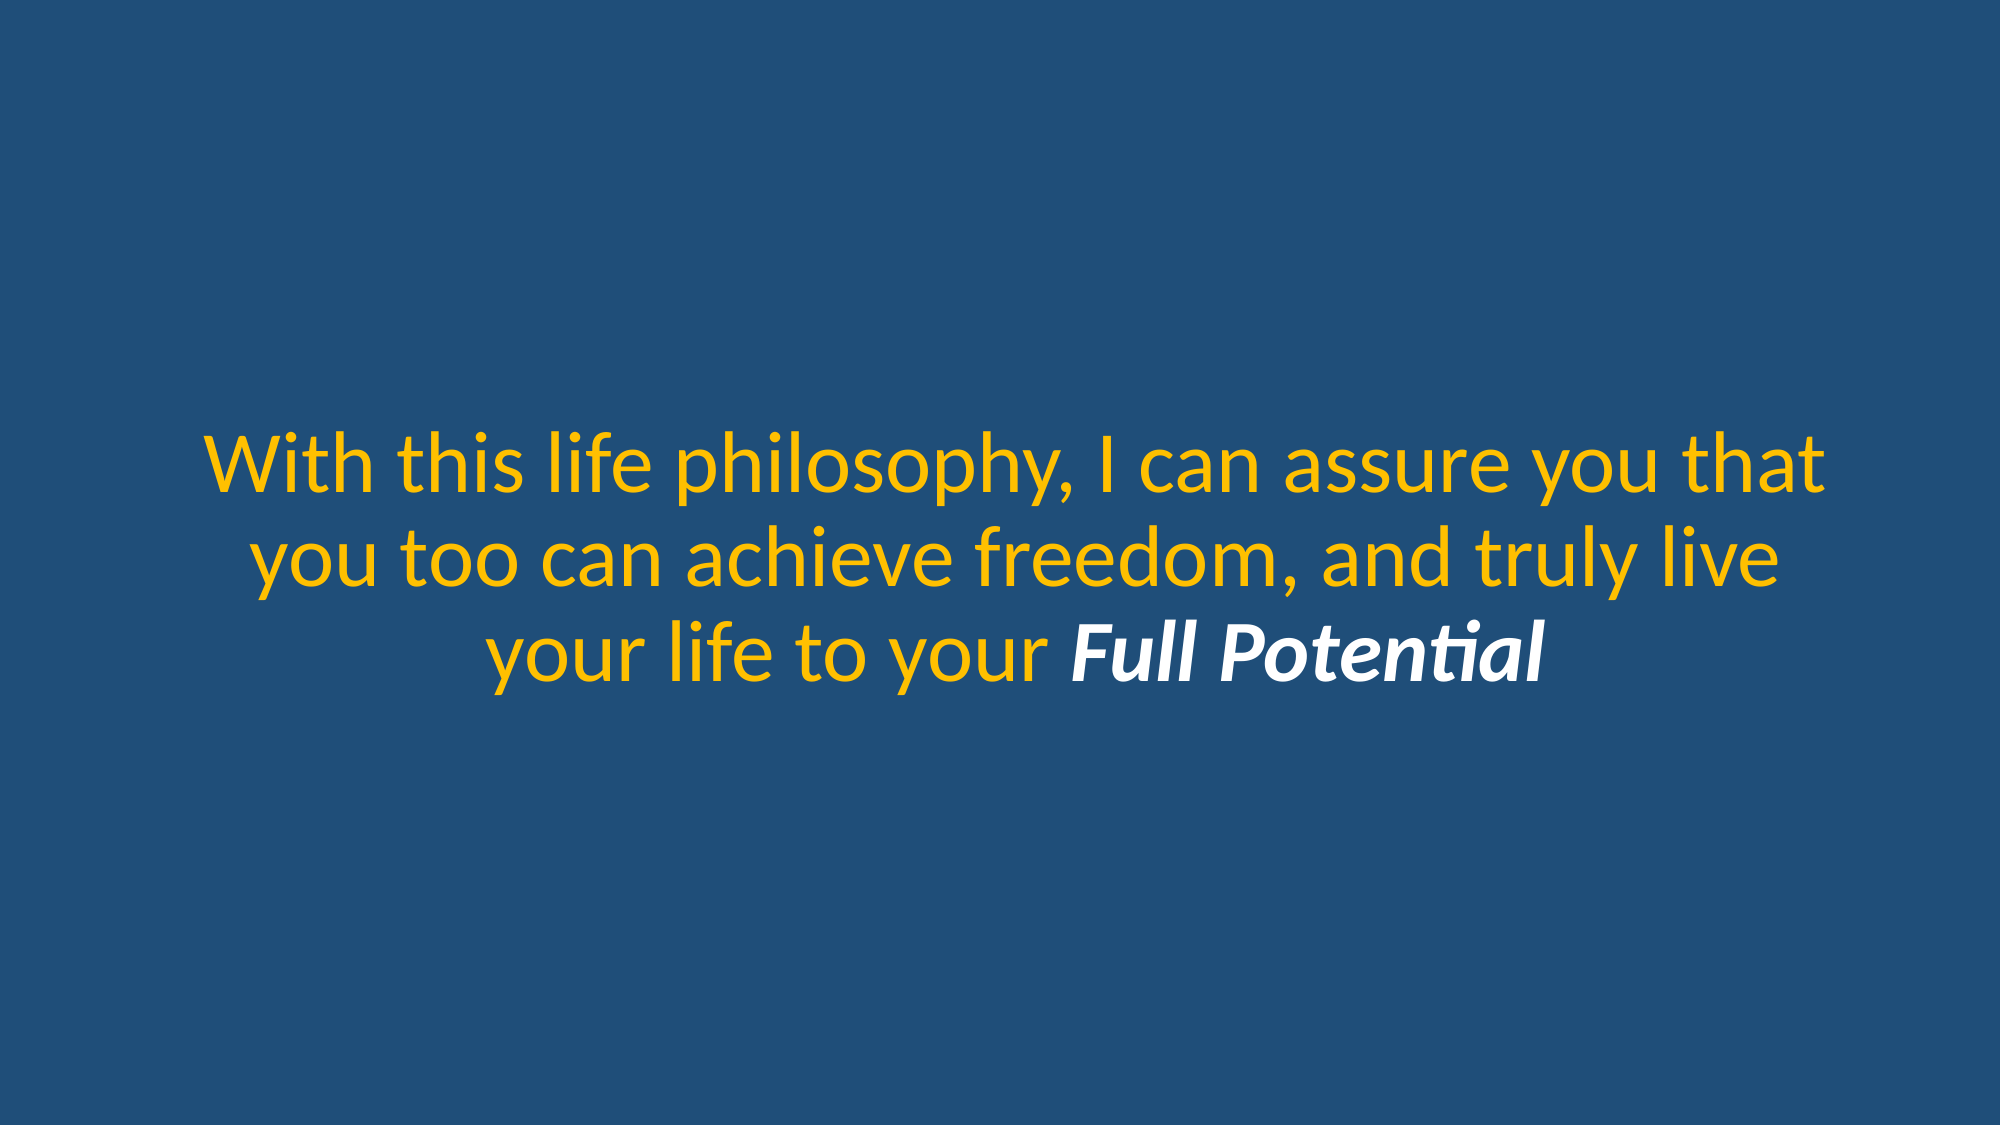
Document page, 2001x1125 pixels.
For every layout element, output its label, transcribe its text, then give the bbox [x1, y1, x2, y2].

list With this life philosophy, I can assure you that you too can achieve freedom, and truly live your life to your Full Potential [153, 409, 1879, 745]
